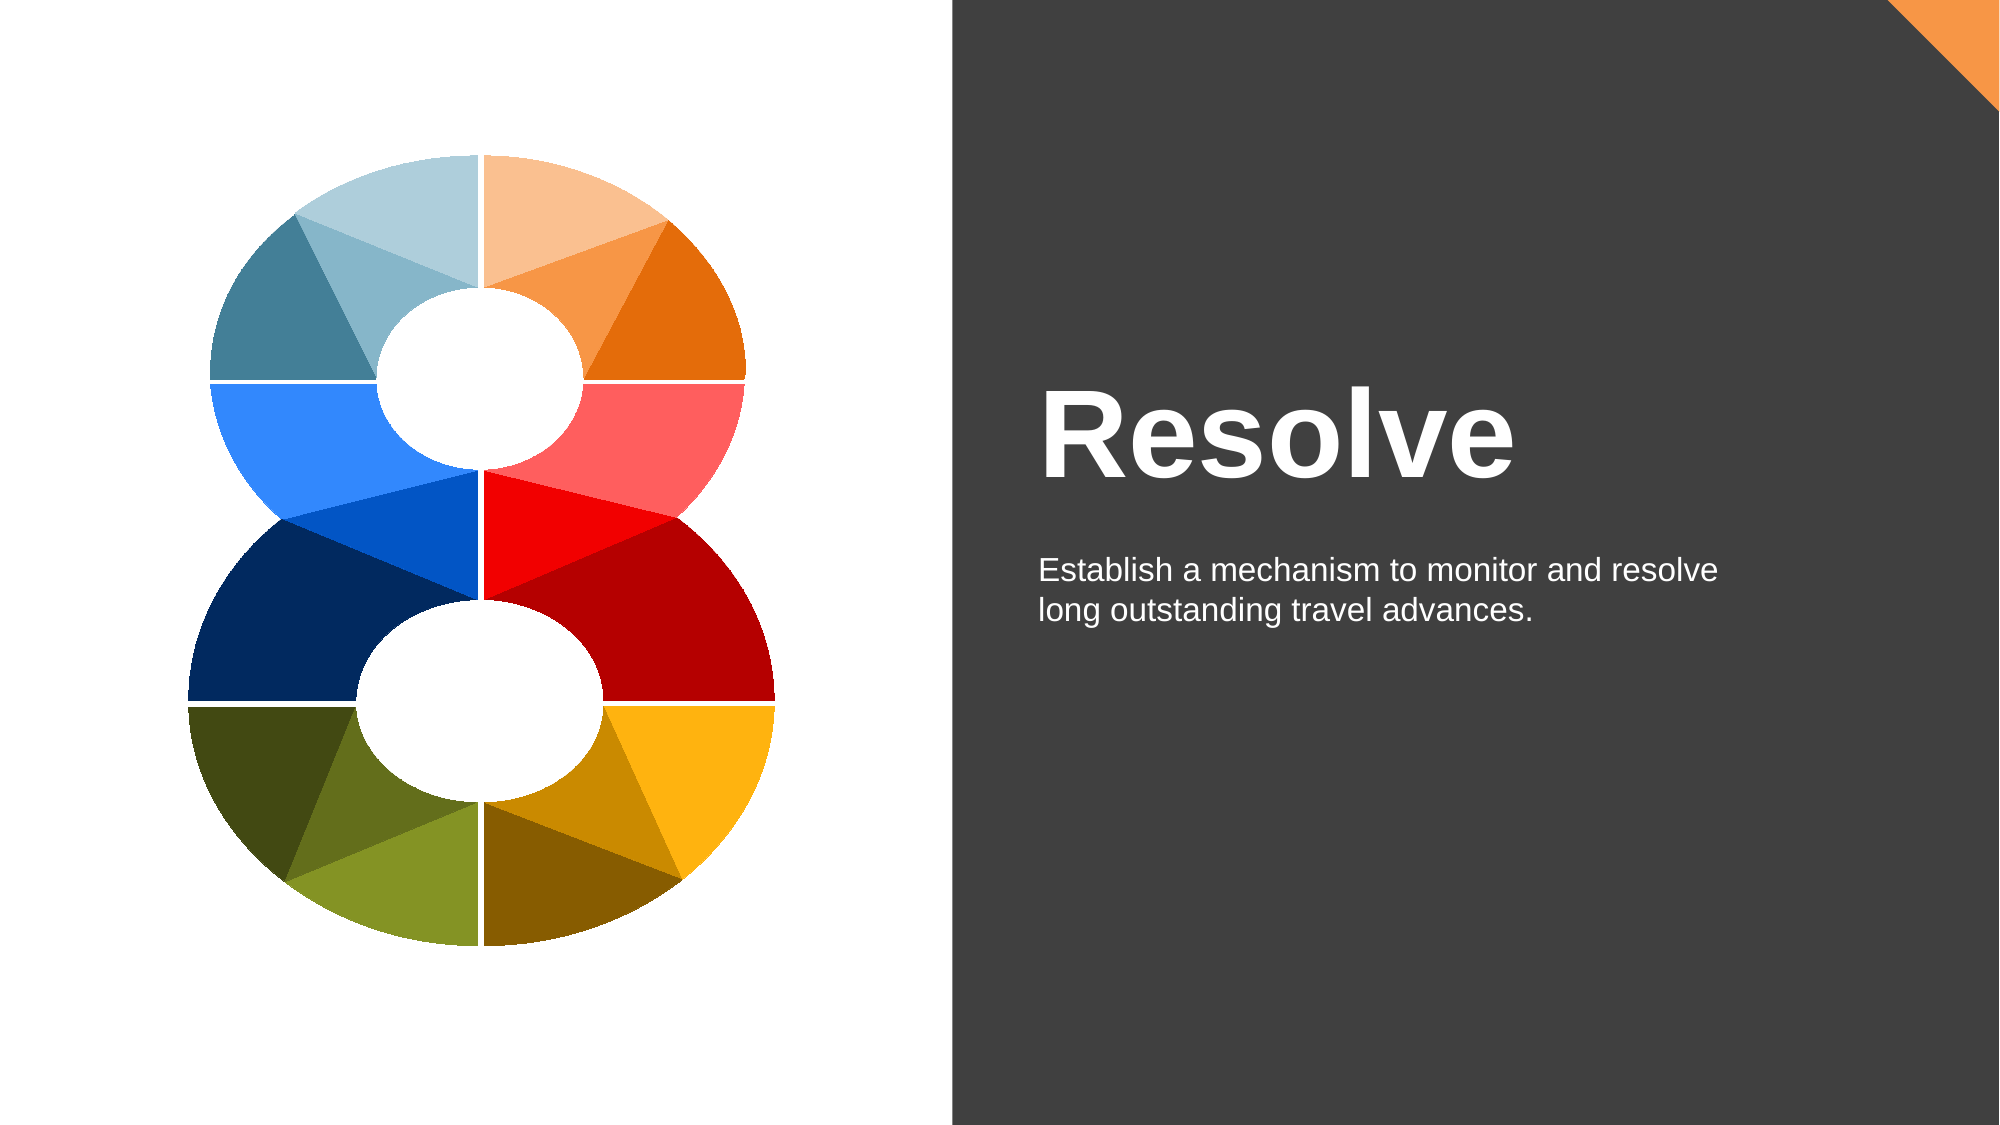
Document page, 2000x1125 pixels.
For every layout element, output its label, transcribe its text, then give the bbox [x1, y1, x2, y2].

text_box Resolve [1023, 181, 1898, 510]
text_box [188, 155, 775, 946]
text_box Establish a mechanism to monitor and resolve long outstanding travel advances. [1023, 541, 1744, 636]
